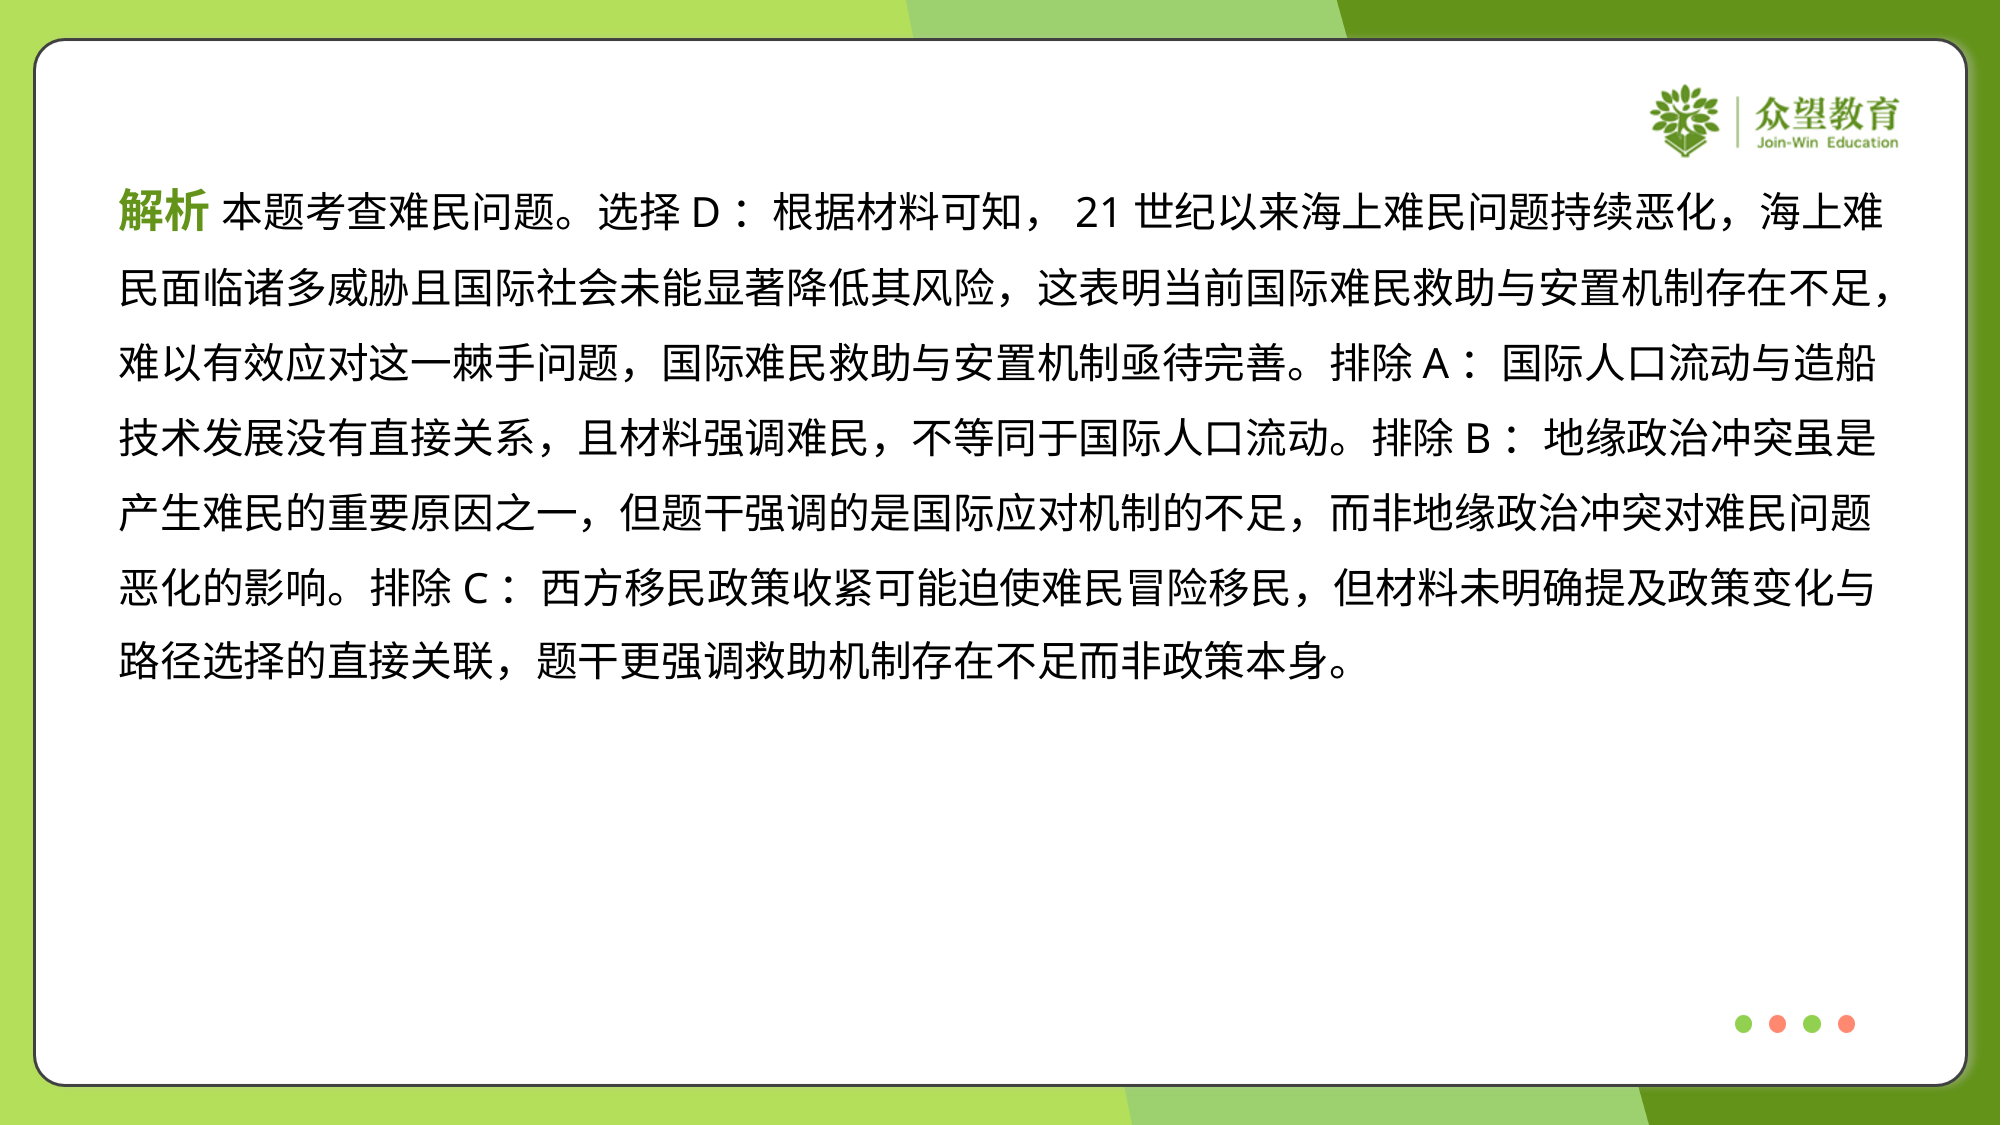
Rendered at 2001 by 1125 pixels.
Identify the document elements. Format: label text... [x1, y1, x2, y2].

text_box 解析 本题考查难民问题。选择D：根据材料可知，21世纪以来海上难民问题持续恶化，海上难 民面临诸多威胁且国际社会未能显著降低其风险，这表明当前国际难民救助与安置机制存在不足， 难以有效应对这一棘手问题，国际难民救助与安置机制亟待完善。排除A：国际人口流动与造船 技术发展没有直接关系，且材料强调难民，不等同于国际人口流动。排除B：地缘政治冲突虽是 产生难民的重要原因之一，但题干强调的是国际应对机制的不足，而非地缘政治冲突对难民问题 恶化的影响。排除C：西方移民政策收紧可能迫使难民冒险移民，但材料未明确提及政策变化与 路径选择的直接关联，题干更强调救助机制存在不足而非政策本身。 [118, 159, 1883, 677]
picture [0, 0, 2000, 1125]
